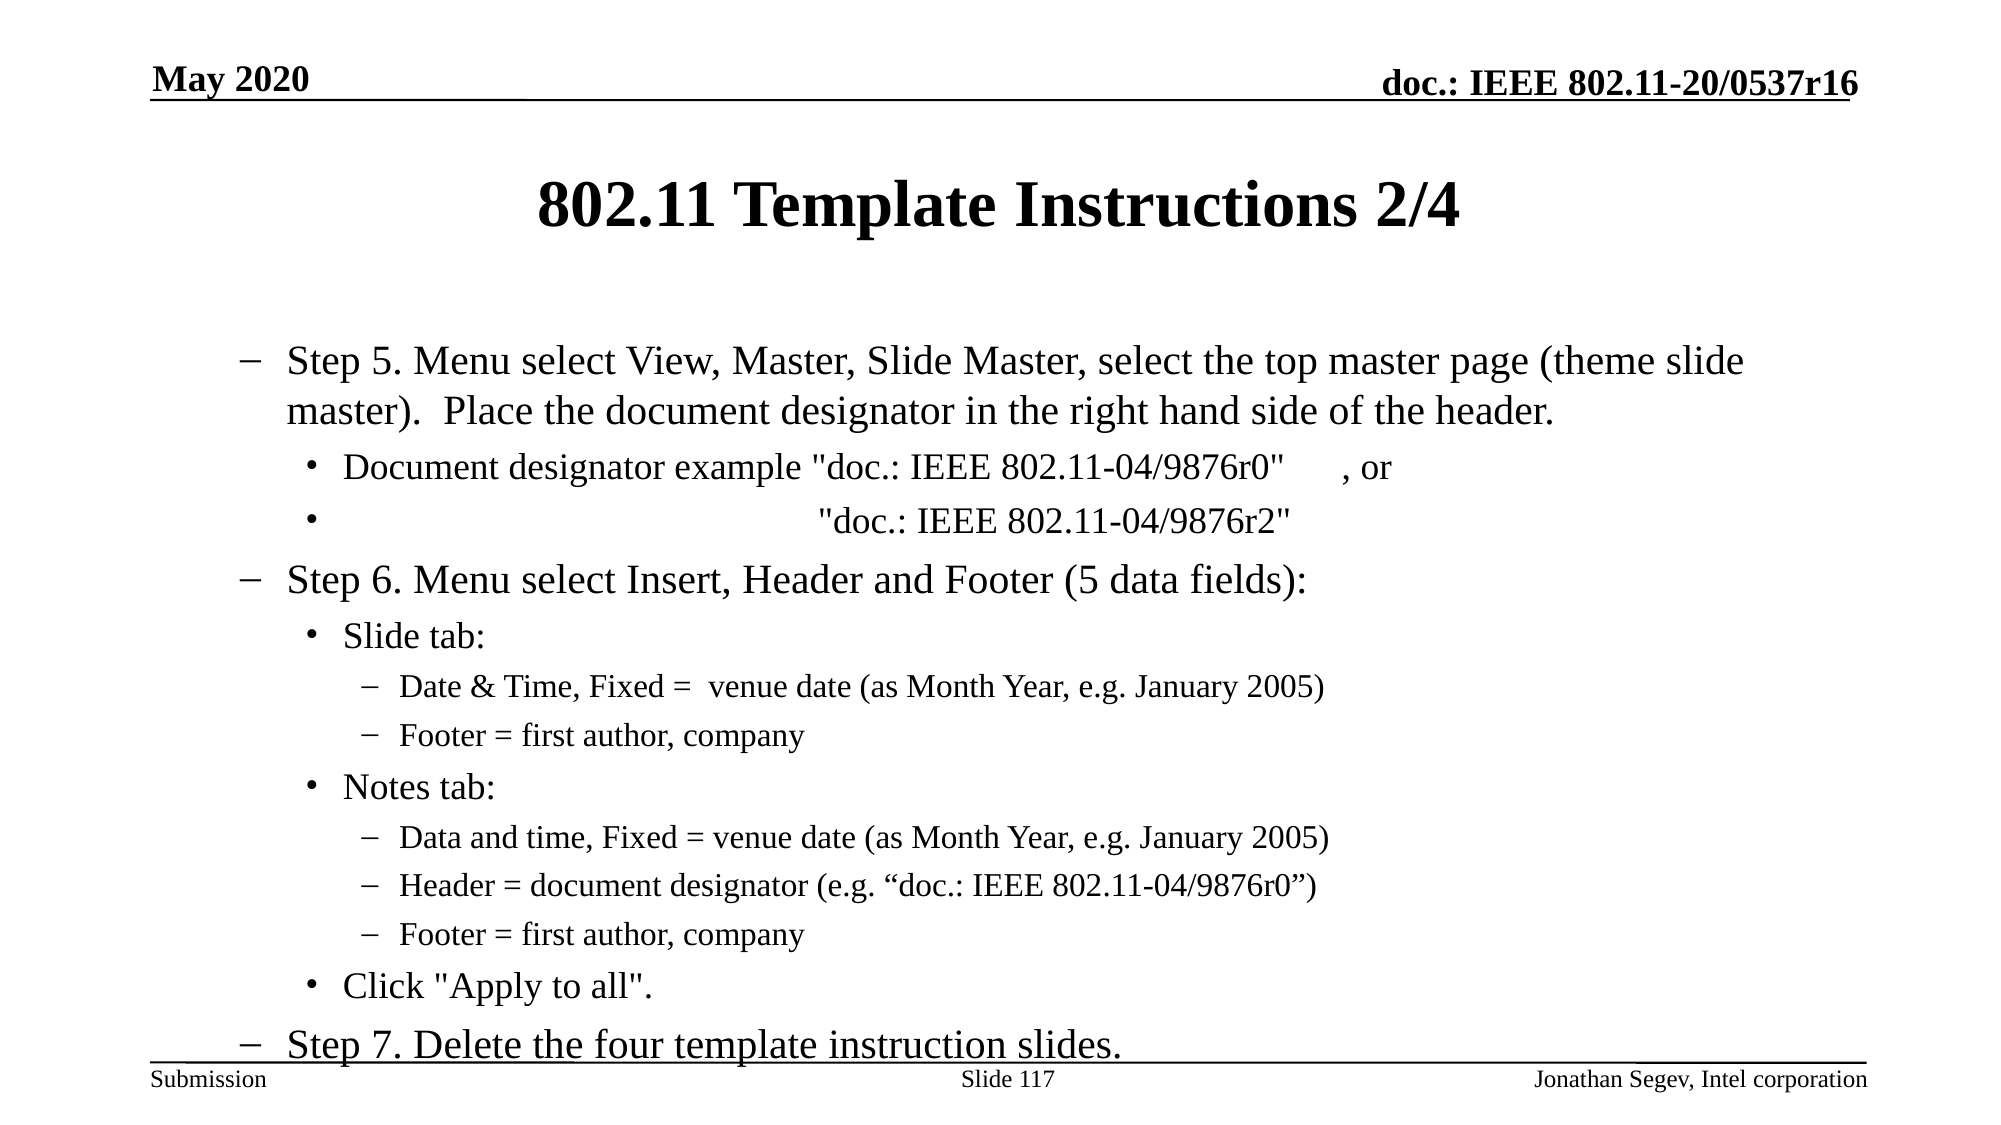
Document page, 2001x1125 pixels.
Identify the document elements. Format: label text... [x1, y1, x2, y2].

slide_number Slide 117 [950, 1061, 1067, 1123]
title 802.11 Template Instructions 2/4 [149, 112, 1850, 288]
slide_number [152, 54, 563, 100]
list Step 5. Menu select View, Master, Slide Master, select the top master page (theme slide master). Place the document designator in the right hand side of the header. Document designator example "doc.: IEEE 802.11-04/9876r0" , or "doc.: IEEE 802.11-04/9876r2" Step 6. Menu select Insert, Header and Footer (5 data fields): Slide tab: Date & Time, Fixed = venue date (as Month Year, e.g. January 2005) Footer = first author, company Notes tab: Data and time, Fixed = venue date (as Month Year, e.g. January 2005) Header = document designator (e.g. “doc.: IEEE 802.11-04/9876r0”) Footer = first author, company Click "Apply to all". Step 7. Delete the four template instruction slides. [149, 324, 1850, 1000]
footer Jonathan Segev, Intel corporation [1171, 1061, 1869, 1093]
